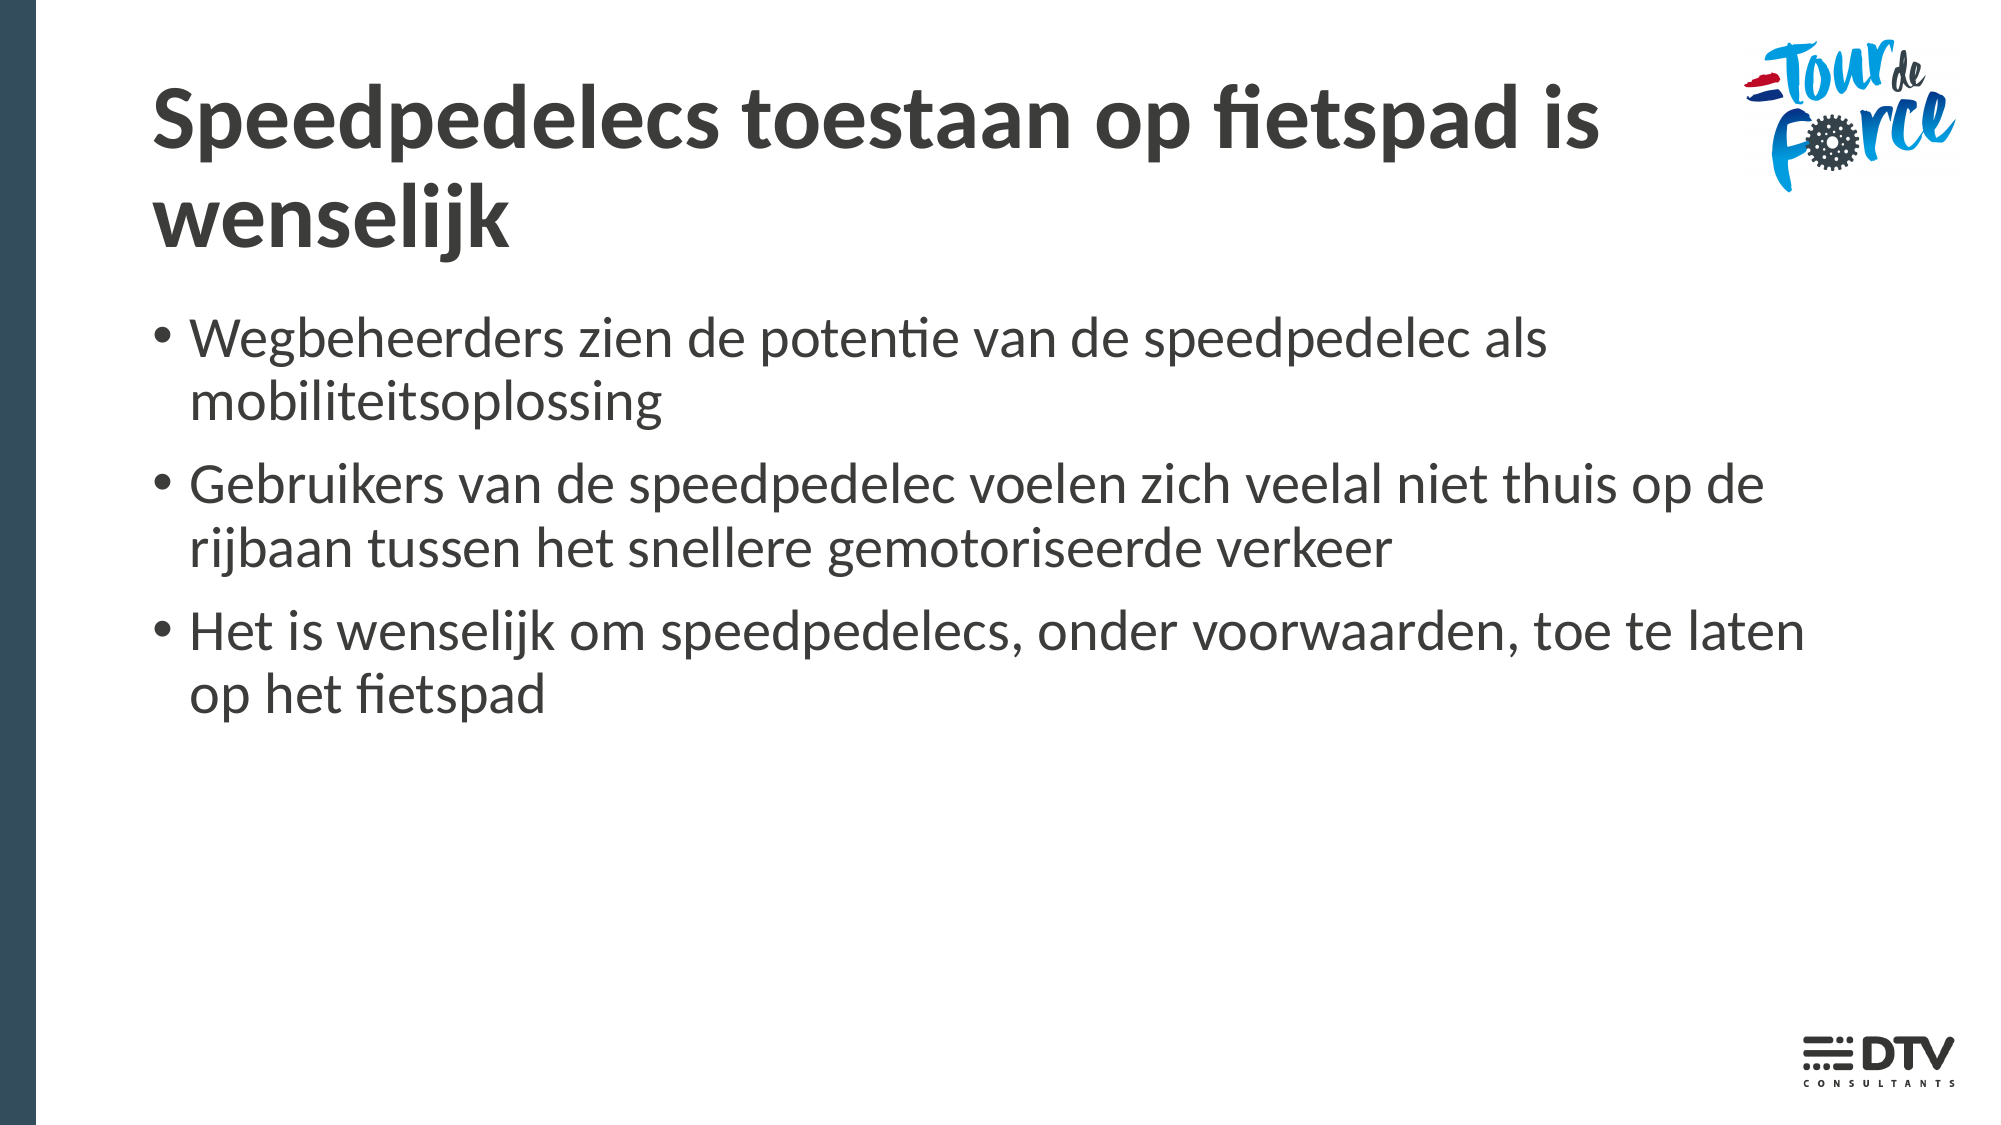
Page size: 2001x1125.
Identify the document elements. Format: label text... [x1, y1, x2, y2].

list Wegbeheerders zien de potentie van de speedpedelec als mobiliteitsoplossing Gebruikers van de speedpedelec voelen zich veelal niet thuis op de rijbaan tussen het snellere gemotoriseerde verkeer Het is wenselijk om speedpedelecs, onder voorwaarden, toe te laten op het fietspad [137, 299, 1863, 1014]
picture [1793, 1026, 1964, 1096]
picture [1737, 33, 1963, 196]
title Speedpedelecs toestaan op fietspad is wenselijk [137, 59, 1863, 278]
